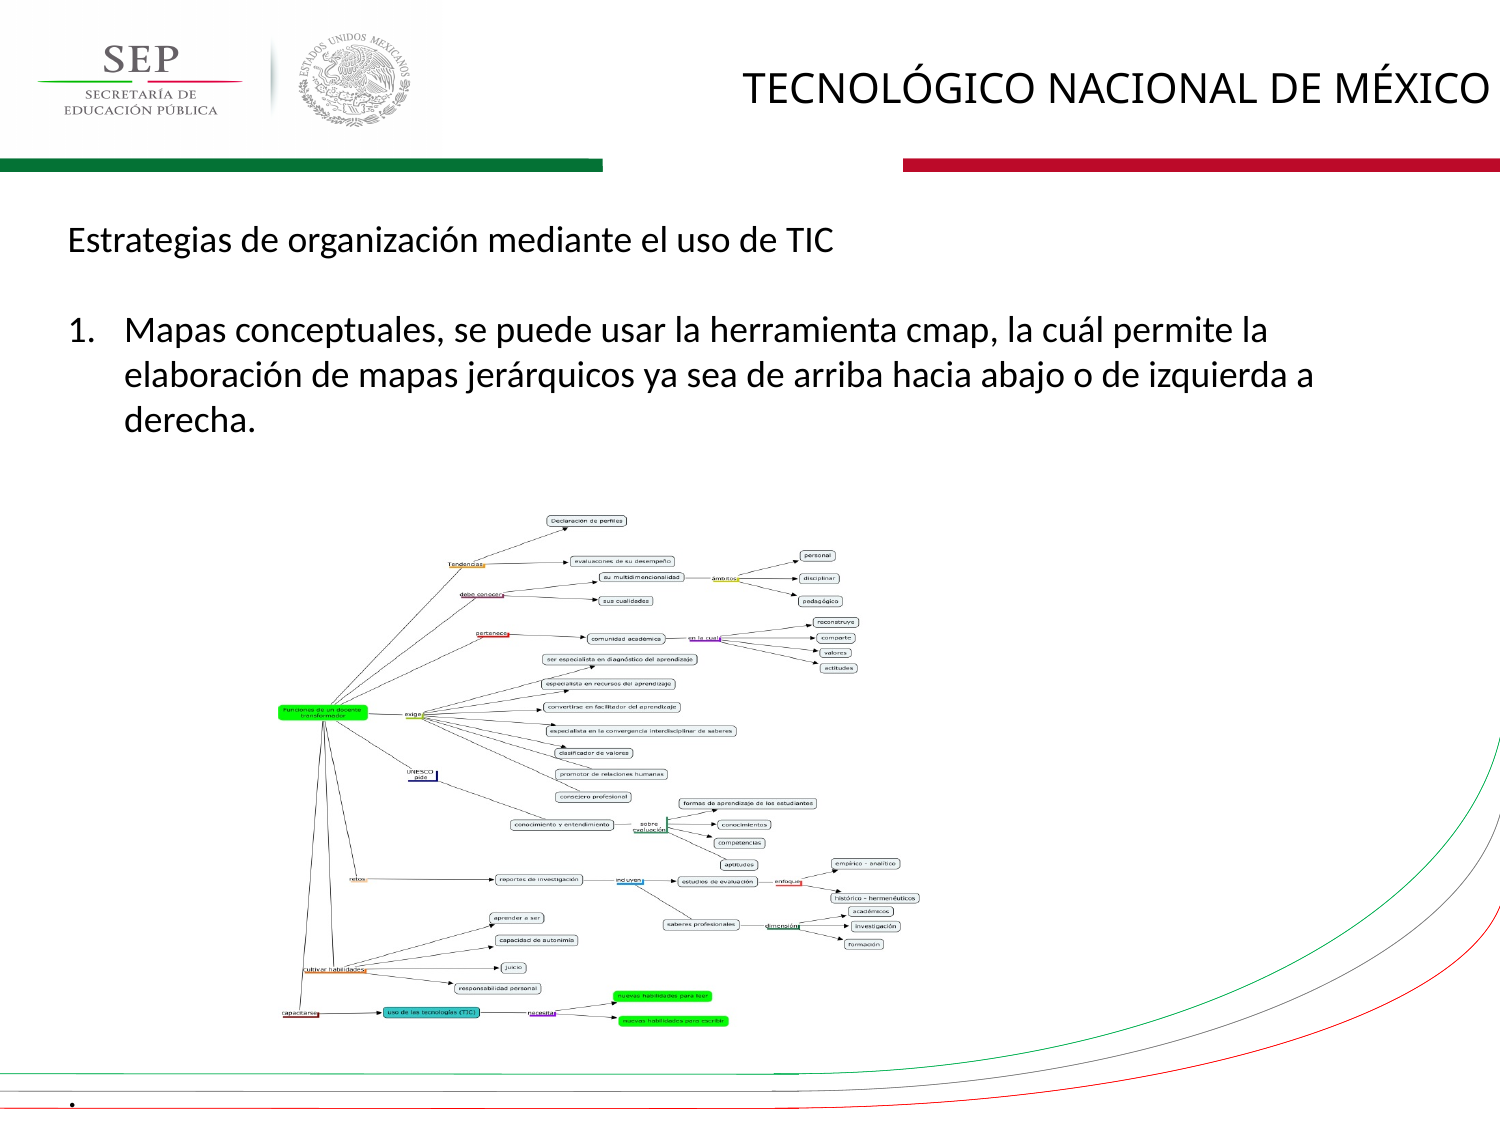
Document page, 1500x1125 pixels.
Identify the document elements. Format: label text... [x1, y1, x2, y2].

text_box Estrategias de organización mediante el uso de TIC Mapas conceptuales, se puede usar la herramienta cmap, la cuál permite la elaboración de mapas jerárquicos ya sea de arriba hacia abajo o de izquierda a derecha. . [53, 208, 1353, 1123]
picture [278, 514, 920, 1027]
picture [0, 0, 443, 158]
